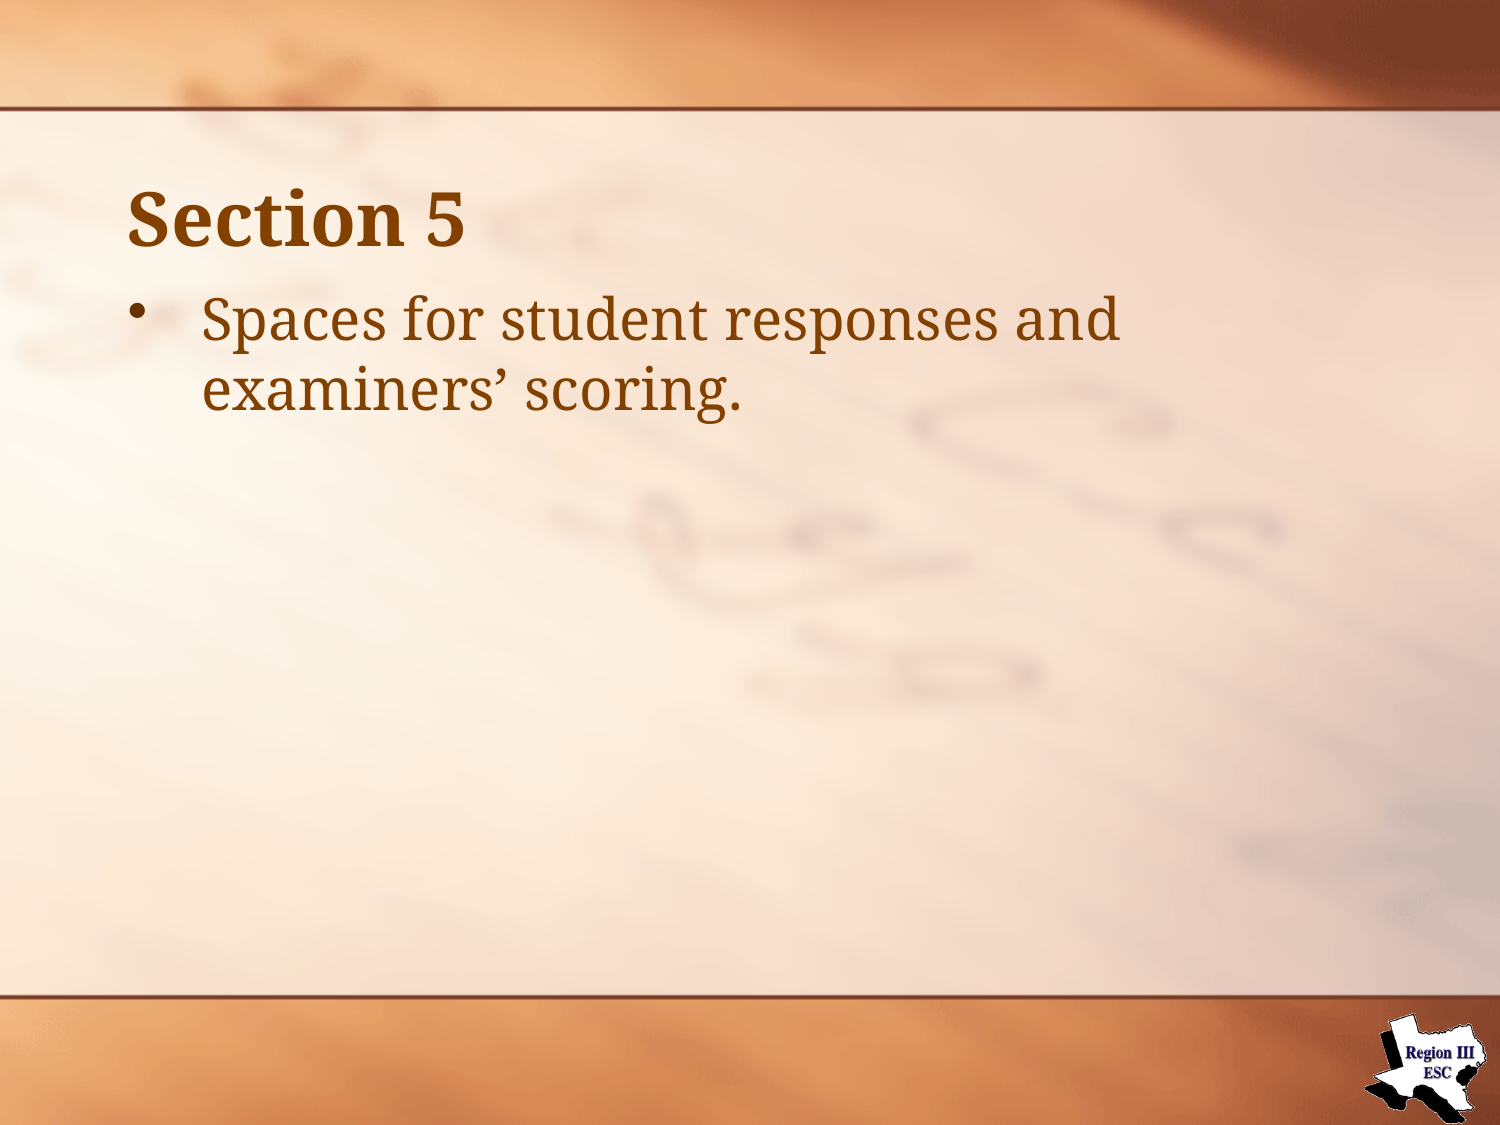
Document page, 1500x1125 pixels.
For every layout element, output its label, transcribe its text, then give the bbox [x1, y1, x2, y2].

title Section 5 [112, 125, 1413, 270]
list Spaces for student responses and examiners’ scoring. [112, 275, 1413, 950]
picture [0, 0, 1500, 1125]
